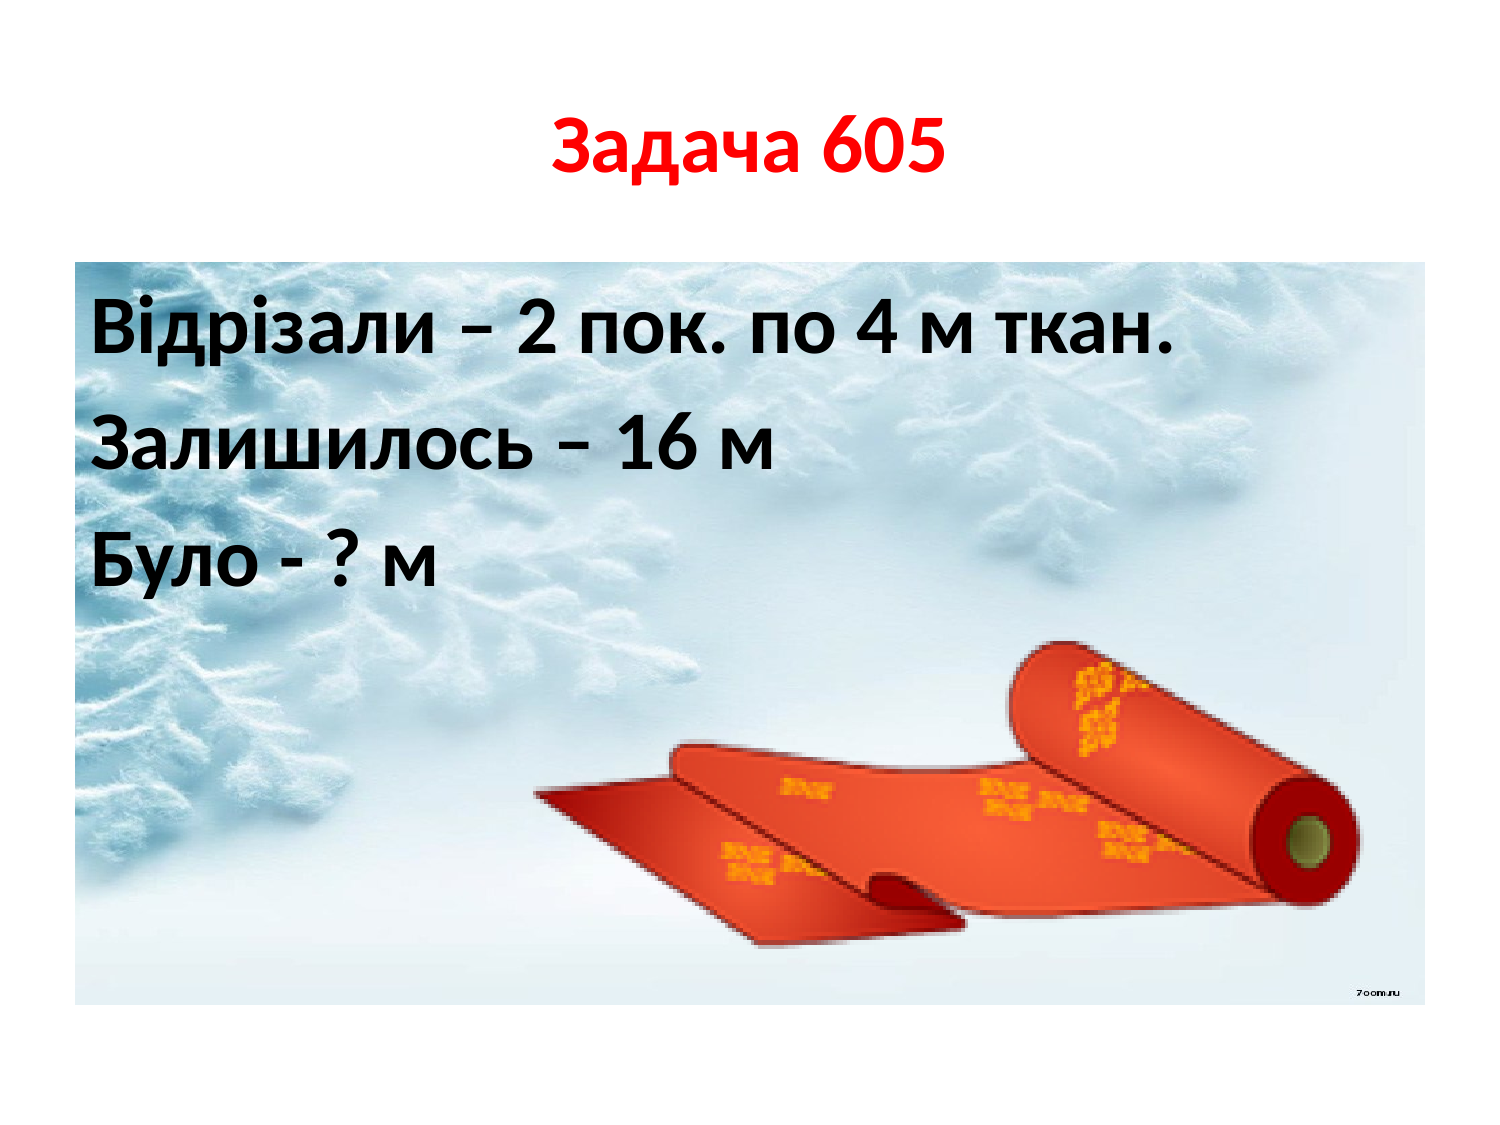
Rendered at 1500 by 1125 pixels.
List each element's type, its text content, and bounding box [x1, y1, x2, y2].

title Задача 605 [75, 45, 1425, 233]
picture [489, 585, 1412, 1036]
list Відрізали – 2 пок. по 4 м ткан. Залишилось – 16 м Було - ? м [75, 262, 1425, 1005]
